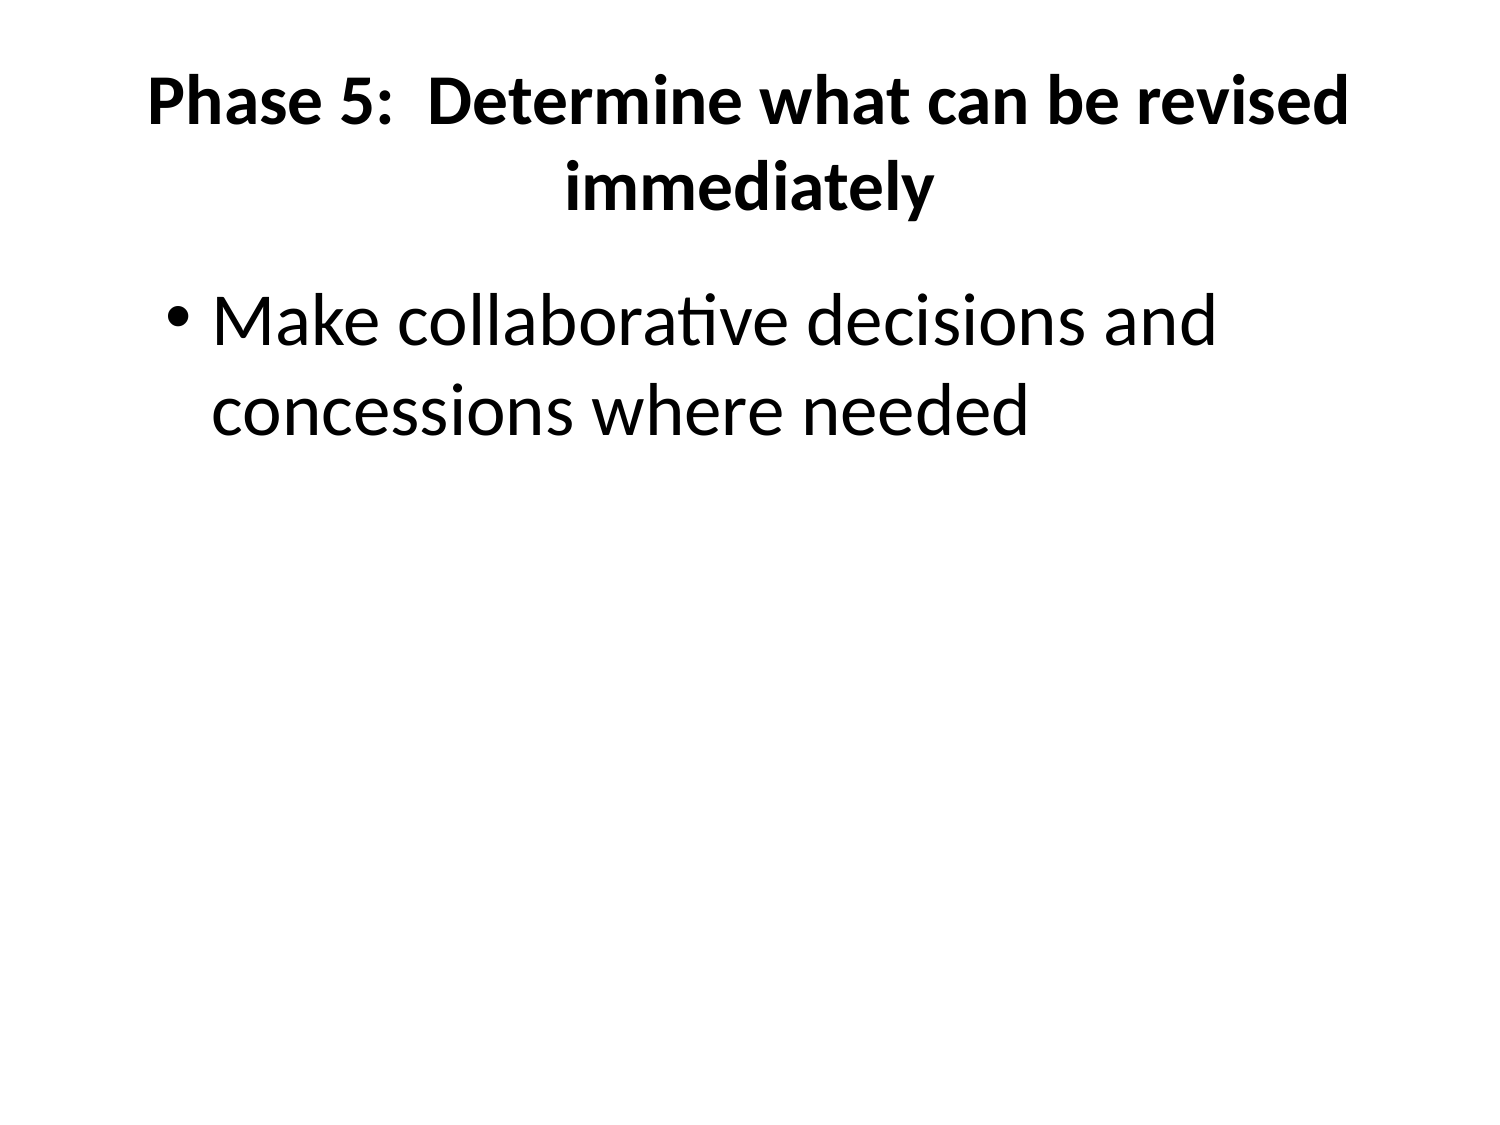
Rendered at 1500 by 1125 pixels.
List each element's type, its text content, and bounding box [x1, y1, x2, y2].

list Make collaborative decisions and concessions where needed [75, 262, 1425, 1005]
title Phase 5: Determine what can be revised immediately [75, 45, 1425, 233]
